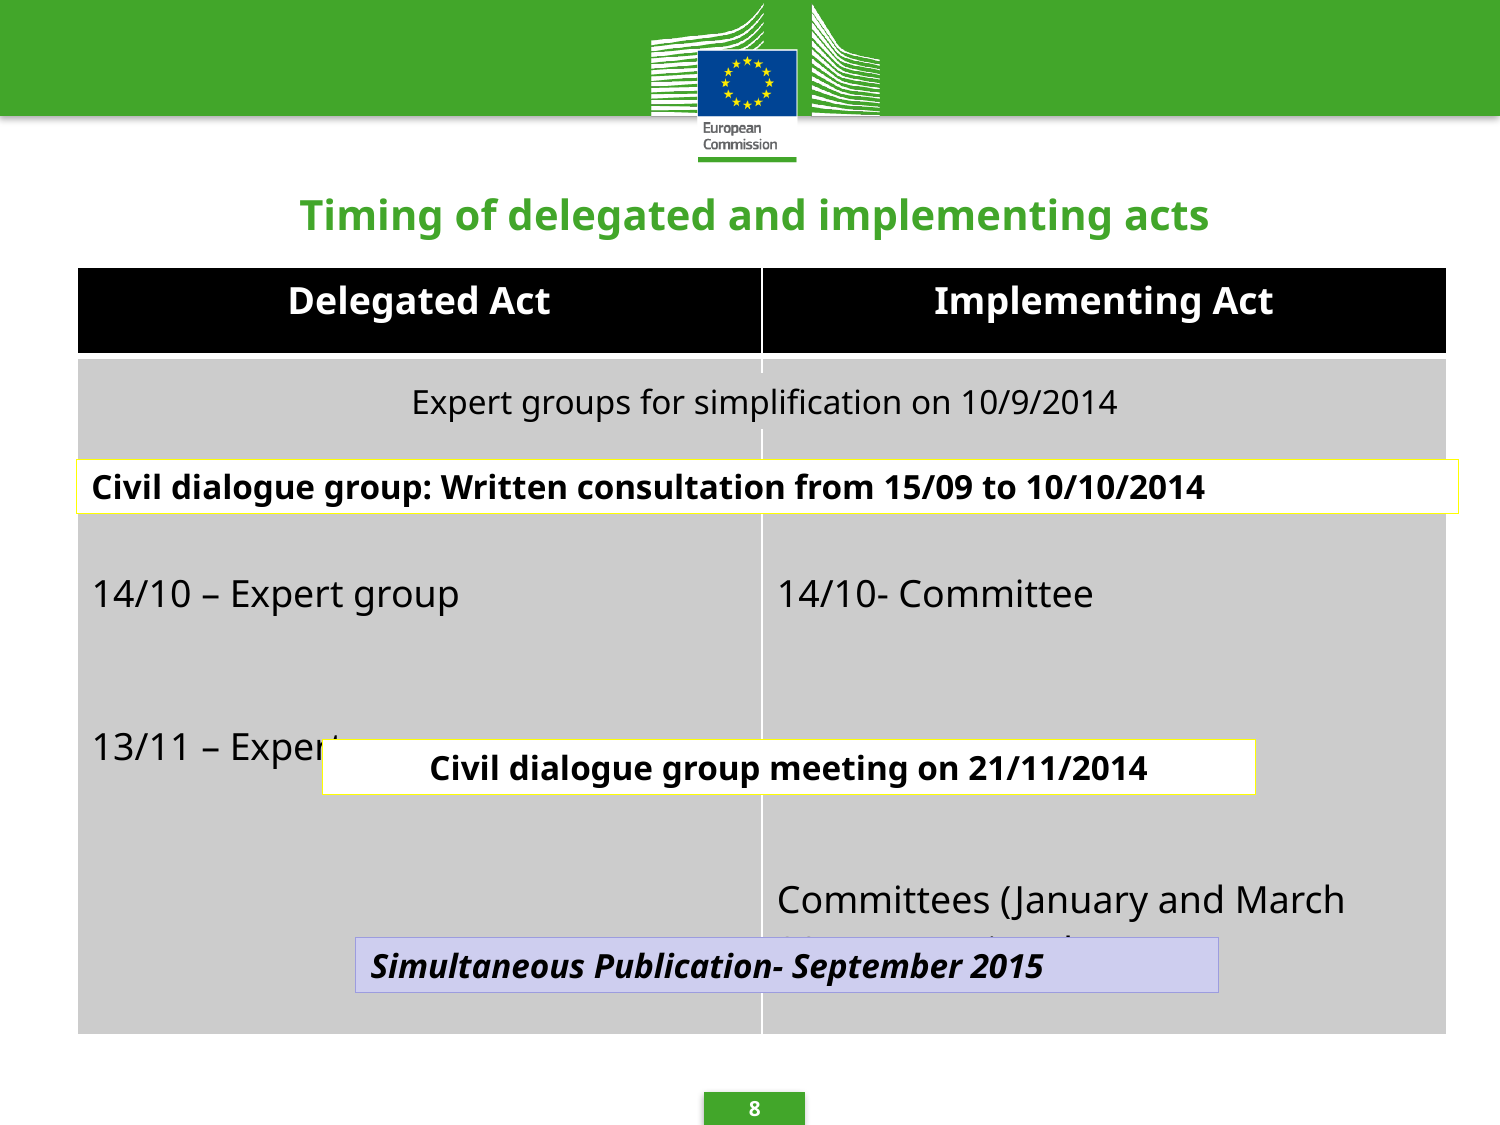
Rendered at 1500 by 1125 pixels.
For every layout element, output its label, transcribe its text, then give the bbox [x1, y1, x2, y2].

text_box Simultaneous Publication- September 2015 [355, 937, 1219, 993]
table_cell 14/10 – Expert group 13/11 – Expert group [78, 359, 761, 459]
text_box Civil dialogue group: Written consultation from 15/09 to 10/10/2014 [76, 459, 1459, 514]
table_cell 14/10- Committee Committees (January and March 2015 – vote in July) [763, 514, 1446, 1034]
title Timing of delegated and implementing acts [50, 172, 1459, 256]
slide_number 8 [703, 1088, 807, 1125]
text_box Civil dialogue group meeting on 21/11/2014 [322, 739, 1256, 795]
table_cell 14/10- Committee Committees (January and March 2015 – vote in July) [763, 359, 1446, 459]
table_cell 14/10 – Expert group 13/11 – Expert group [78, 514, 761, 1034]
picture [614, 3, 880, 172]
table_header Delegated Act [78, 268, 761, 353]
text_box Expert groups for simplification on 10/9/2014 [298, 373, 1232, 429]
table_header Implementing Act [763, 268, 1446, 353]
